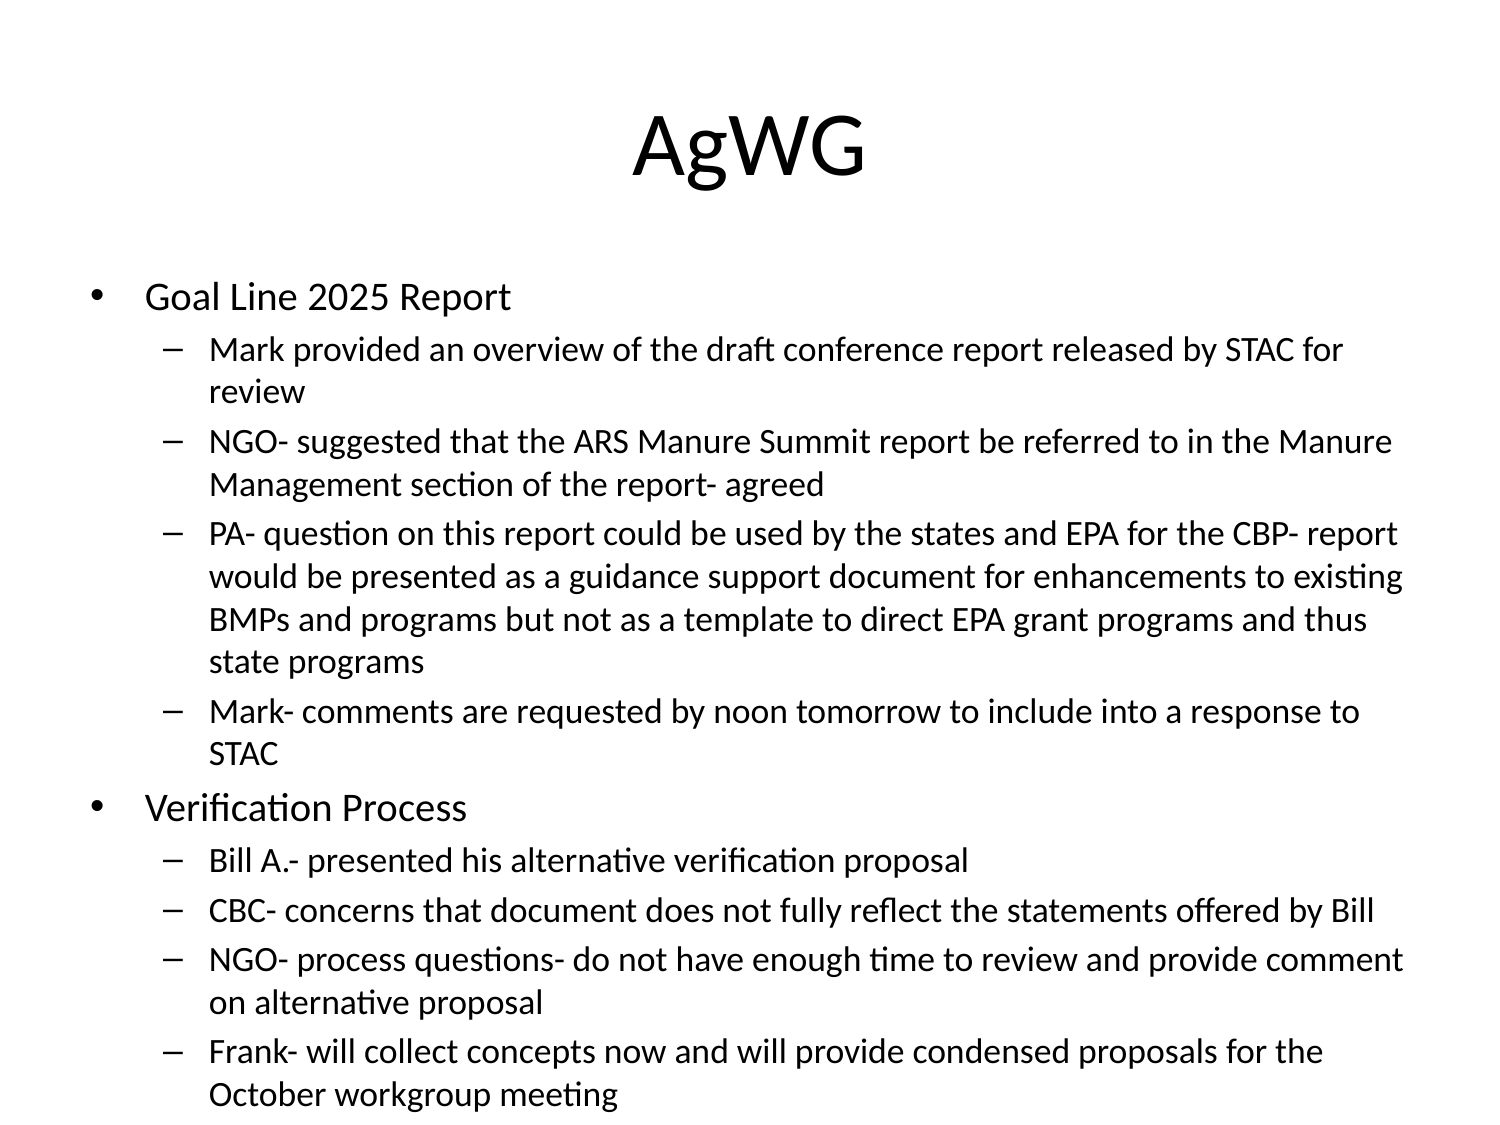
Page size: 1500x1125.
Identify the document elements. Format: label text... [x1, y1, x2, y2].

list Goal Line 2025 Report Mark provided an overview of the draft conference report released by STAC for review NGO- suggested that the ARS Manure Summit report be referred to in the Manure Management section of the report- agreed PA- question on this report could be used by the states and EPA for the CBP- report would be presented as a guidance support document for enhancements to existing BMPs and programs but not as a template to direct EPA grant programs and thus state programs Mark- comments are requested by noon tomorrow to include into a response to STAC Verification Process Bill A.- presented his alternative verification proposal CBC- concerns that document does not fully reflect the statements offered by Bill NGO- process questions- do not have enough time to review and provide comment on alternative proposal Frank- will collect concepts now and will provide condensed proposals for the October workgroup meeting [75, 262, 1425, 1125]
title AgWG [75, 45, 1425, 233]
